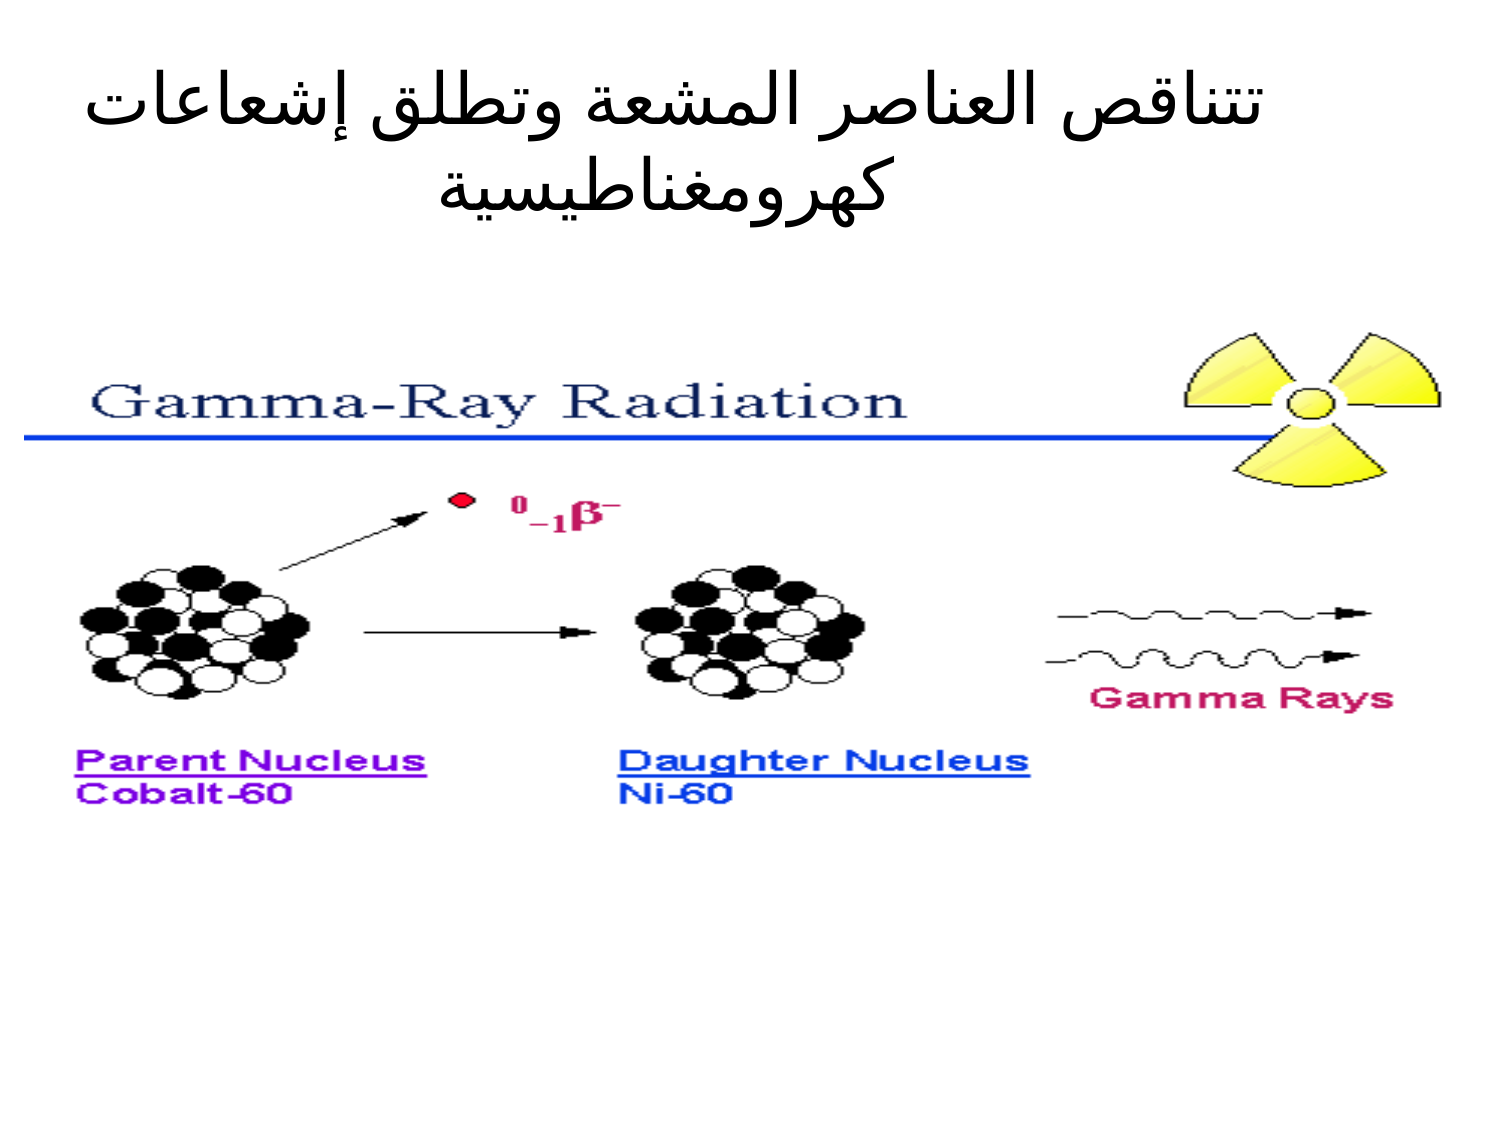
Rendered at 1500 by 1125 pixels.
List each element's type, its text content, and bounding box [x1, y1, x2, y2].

title تتناقص العناصر المشعة وتطلق إشعاعات كهرومغناطيسية [0, 45, 1350, 233]
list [24, 312, 1463, 920]
